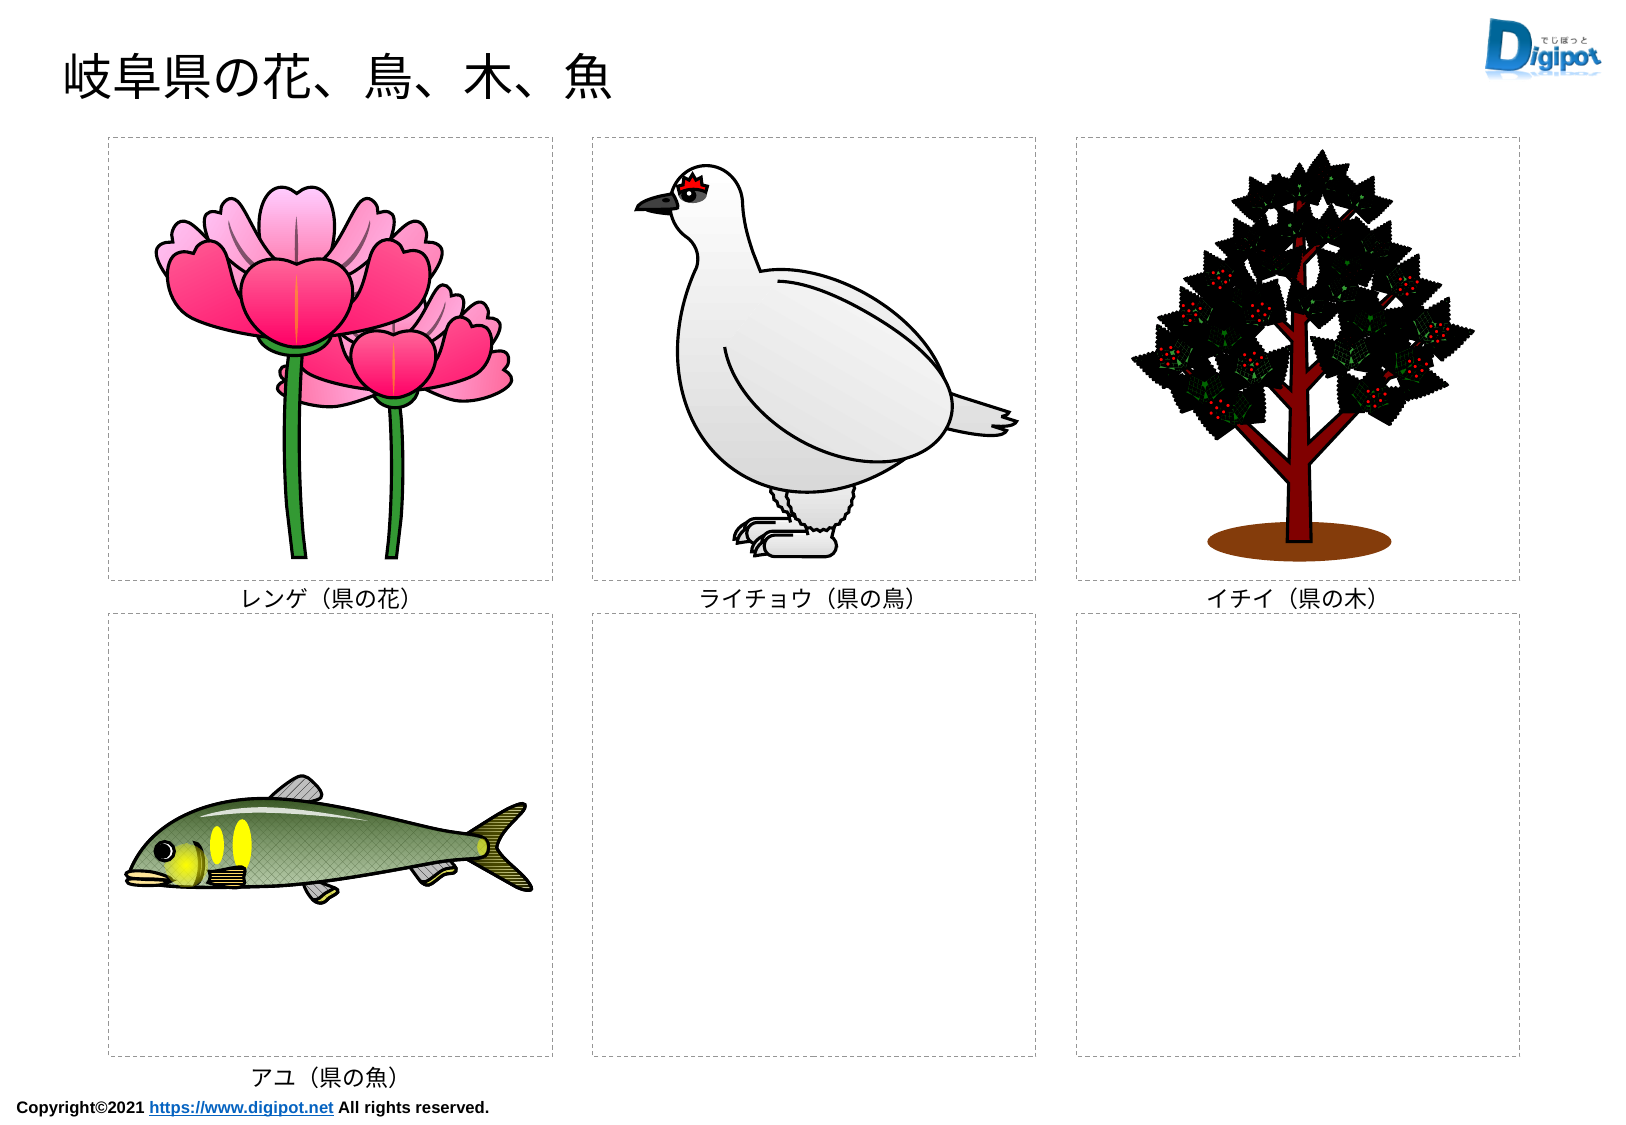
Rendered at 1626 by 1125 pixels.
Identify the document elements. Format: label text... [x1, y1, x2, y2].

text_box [636, 165, 1017, 557]
text_box 岐阜県の花、鳥、木、魚 [48, 38, 628, 113]
text_box アユ（県の魚） [104, 1056, 558, 1099]
text_box レンゲ（県の花） [104, 577, 558, 620]
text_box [151, 187, 511, 558]
text_box イチイ（県の木） [1071, 577, 1525, 620]
text_box ライチョウ（県の鳥） [587, 577, 1041, 620]
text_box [1133, 150, 1473, 562]
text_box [125, 774, 532, 903]
picture [1485, 18, 1602, 82]
